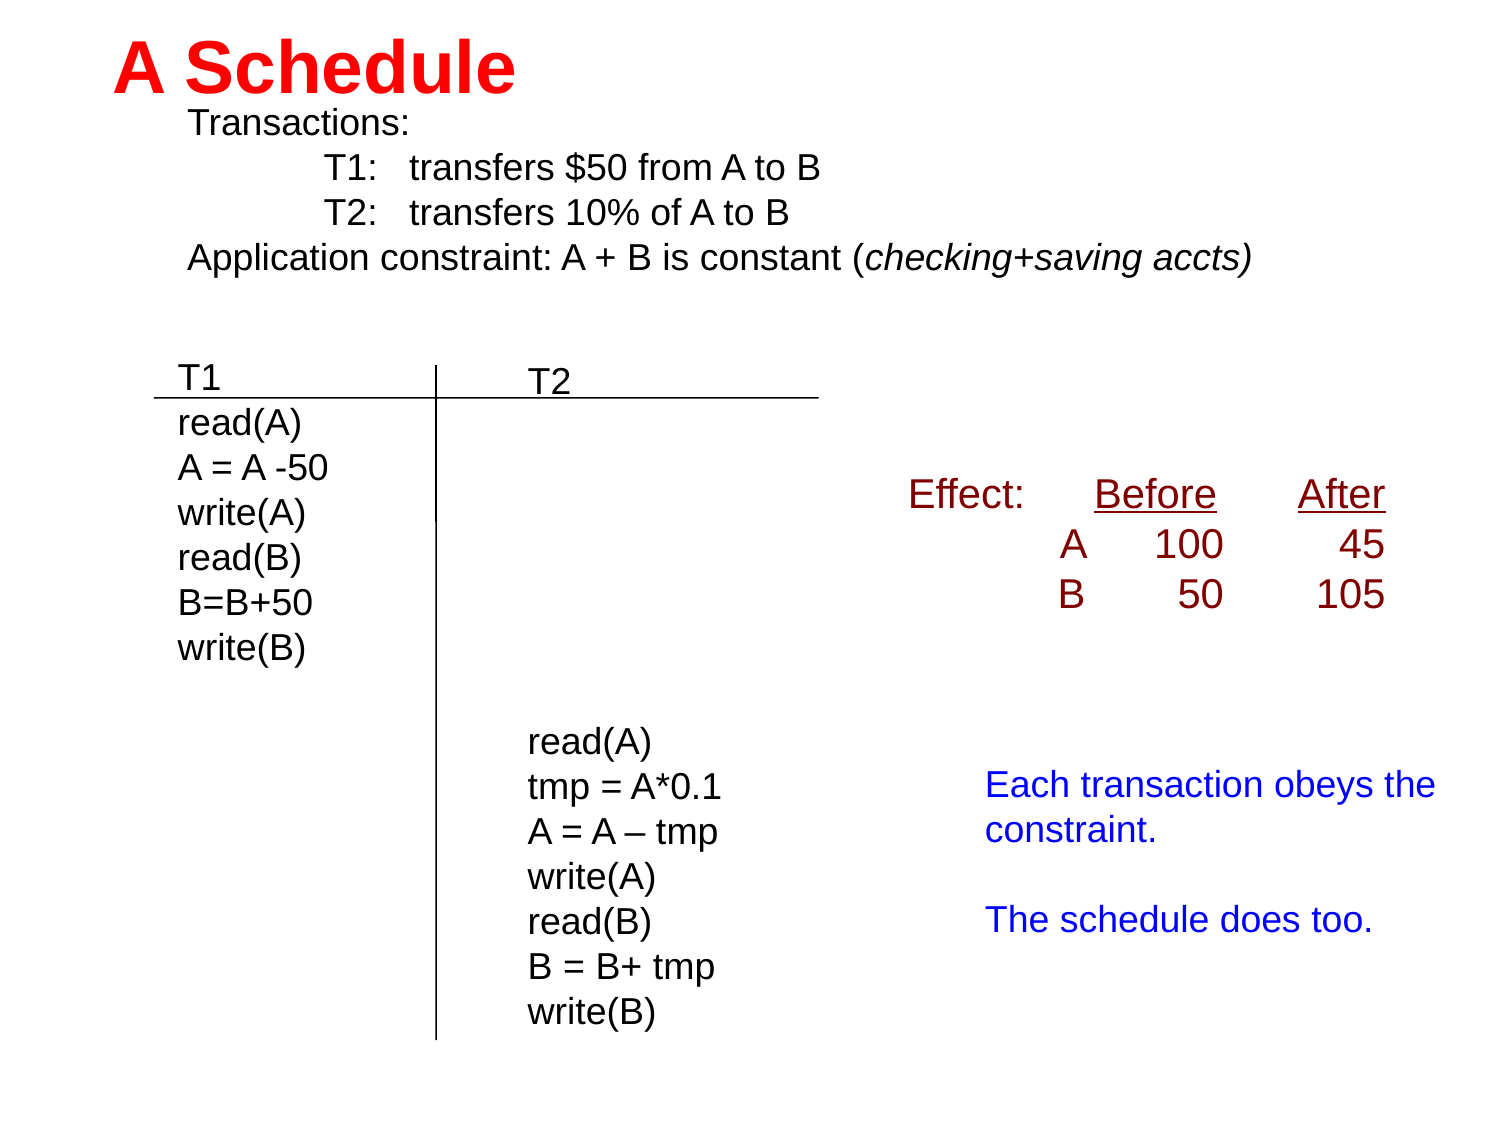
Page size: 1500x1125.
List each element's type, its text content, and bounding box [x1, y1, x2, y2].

text_box Each transaction obeys the constraint. The schedule does too. [970, 753, 1478, 993]
title A Schedule [97, 15, 1423, 116]
text_box T2 read(A) tmp = A*0.1 A = A – tmp write(A) read(B) B = B+ tmp write(B) [513, 398, 738, 1040]
text_box T1 read(A) A = A -50 write(A) read(B) B=B+50 write(B) [162, 345, 344, 397]
text_box Effect: Before After A 100 45 B 50 105 [847, 459, 1401, 724]
text_box Transactions: T1: transfers $50 from A to B T2: transfers 10% of A to B Application constraint: A + B is constant (checking+saving accts) [172, 90, 1268, 286]
text_box T1 read(A) A = A -50 write(A) read(B) B=B+50 write(B) [162, 398, 344, 676]
text_box T2 read(A) tmp = A*0.1 A = A – tmp write(A) read(B) B = B+ tmp write(B) [513, 349, 738, 397]
